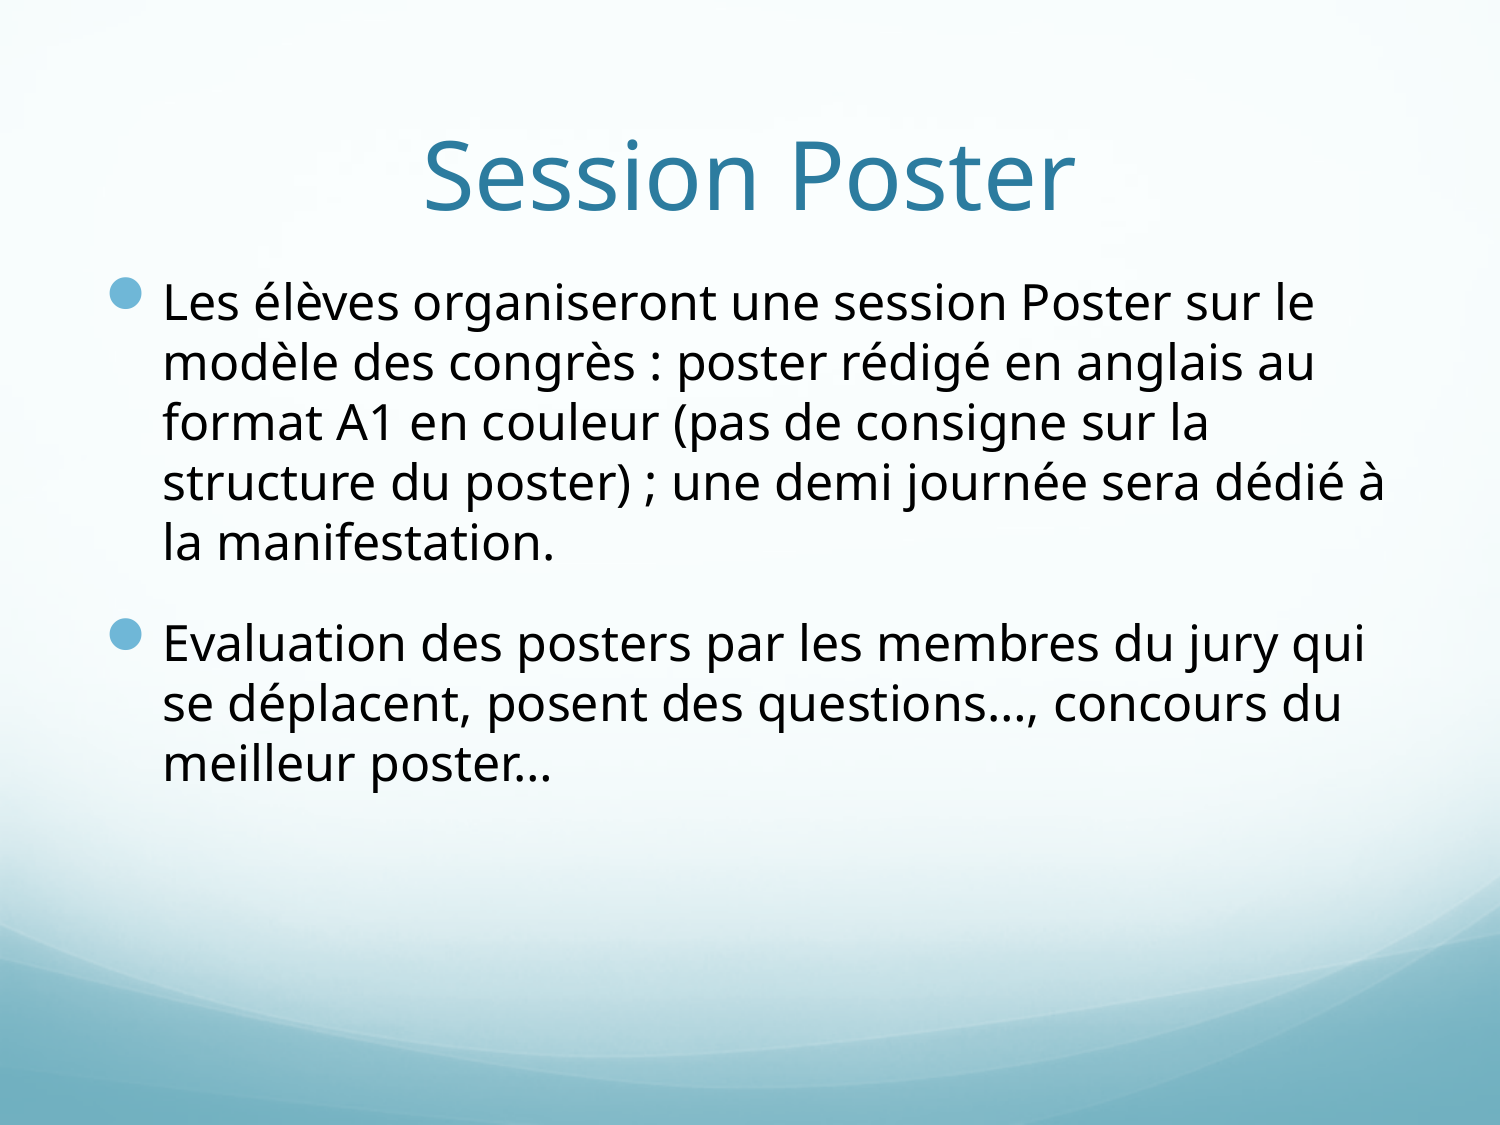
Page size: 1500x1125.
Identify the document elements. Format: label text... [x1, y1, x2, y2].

title Session Poster [90, 17, 1410, 237]
list Les élèves organiseront une session Poster sur le modèle des congrès : poster rédigé en anglais au format A1 en couleur (pas de consigne sur la structure du poster) ; une demi journée sera dédié à la manifestation. Evaluation des posters par les membres du jury qui se déplacent, posent des questions…, concours du meilleur poster… [90, 262, 1410, 975]
